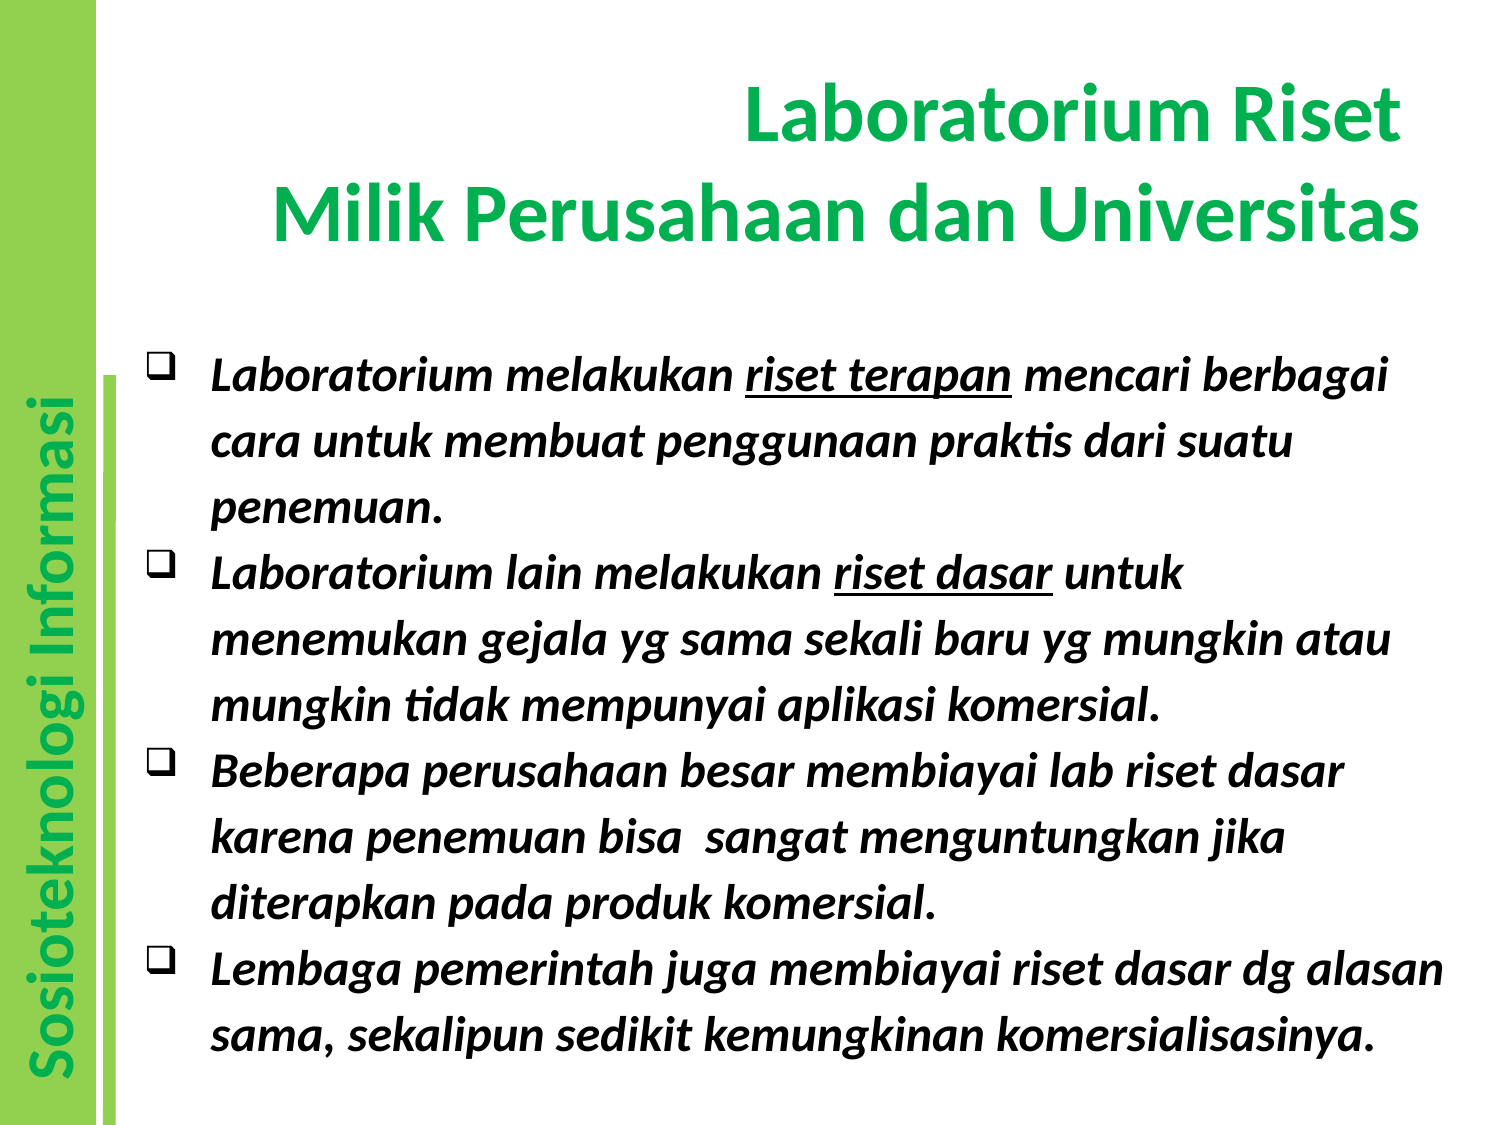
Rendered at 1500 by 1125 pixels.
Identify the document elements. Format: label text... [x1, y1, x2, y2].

text_box Laboratorium melakukan riset terapan mencari berbagai cara untuk membuat penggunaan praktis dari suatu penemuan. Laboratorium lain melakukan riset dasar untuk menemukan gejala yg sama sekali baru yg mungkin atau mungkin tidak mempunyai aplikasi komersial. Beberapa perusahaan besar membiayai lab riset dasar karena penemuan bisa sangat menguntungkan jika diterapkan pada produk komersial. Lembaga pemerintah juga membiayai riset dasar dg alasan sama, sekalipun sedikit kemungkinan komersialisasinya. [128, 328, 1465, 1078]
title Laboratorium Riset Milik Perusahaan dan Universitas [93, 58, 1437, 258]
